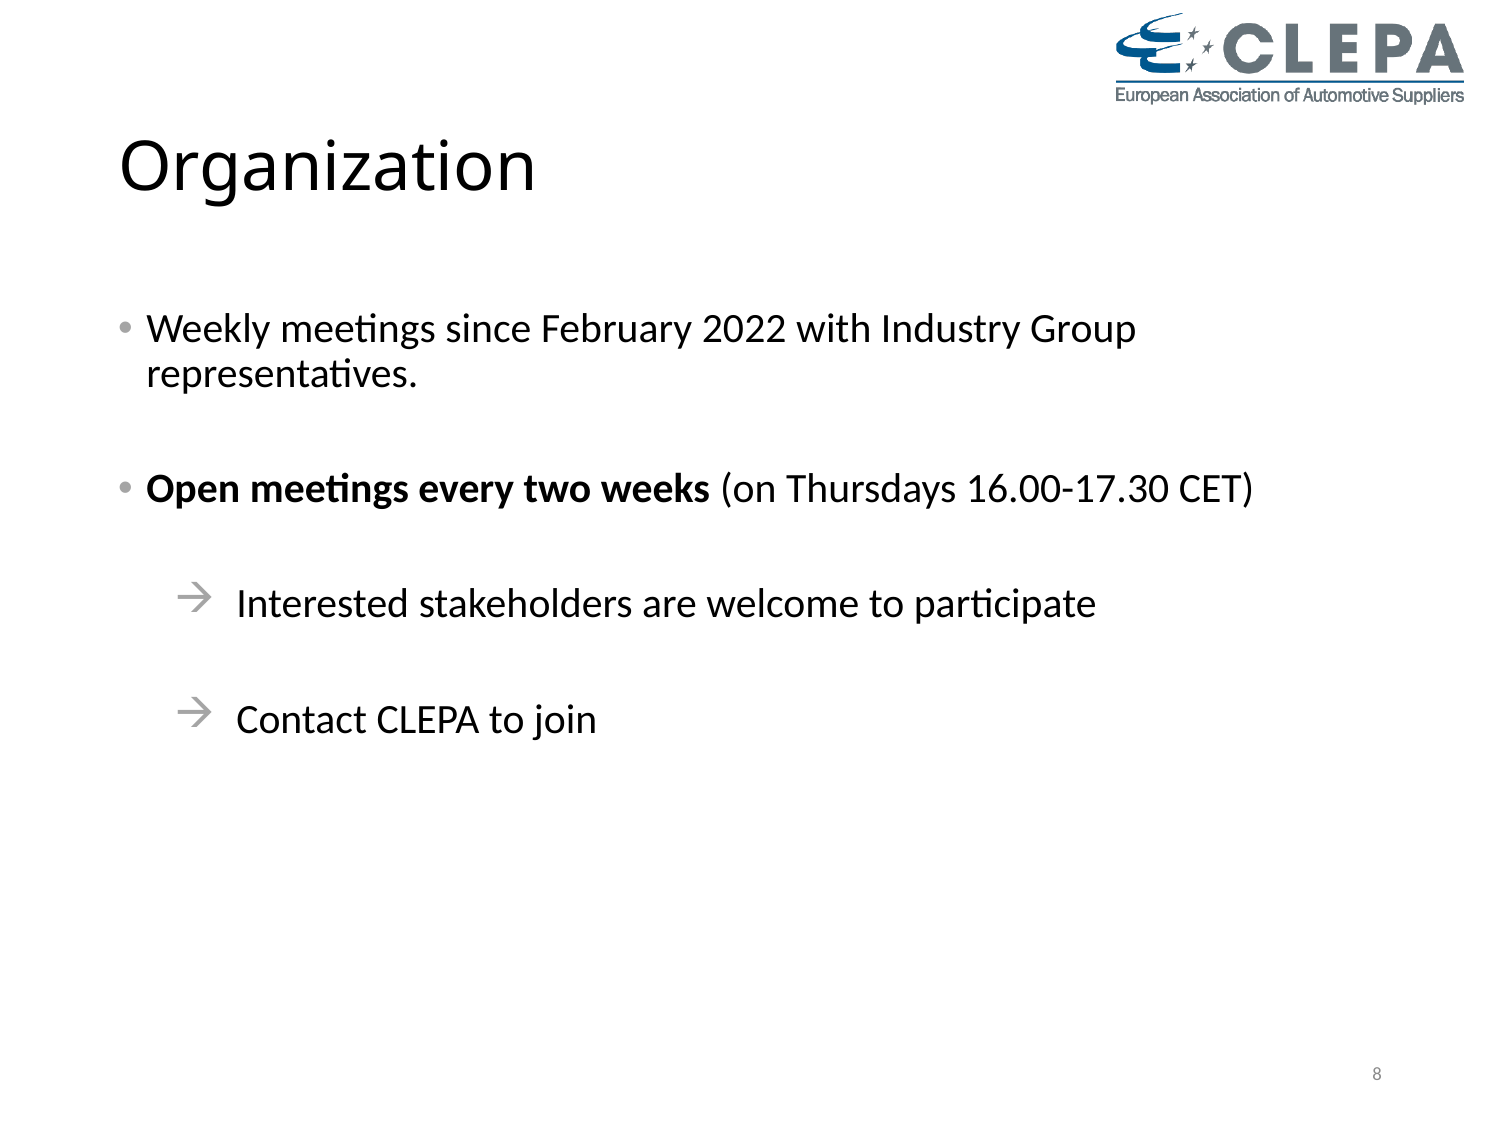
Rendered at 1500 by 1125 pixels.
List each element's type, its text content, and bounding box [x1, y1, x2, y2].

slide_number 8 [1059, 1042, 1397, 1103]
picture [1116, 13, 1464, 105]
title Organization [103, 59, 1397, 278]
list Weekly meetings since February 2022 with Industry Group representatives. Open meetings every two weeks (on Thursdays 16.00-17.30 CET) Interested stakeholders are welcome to participate Contact CLEPA to join [103, 299, 1397, 1014]
